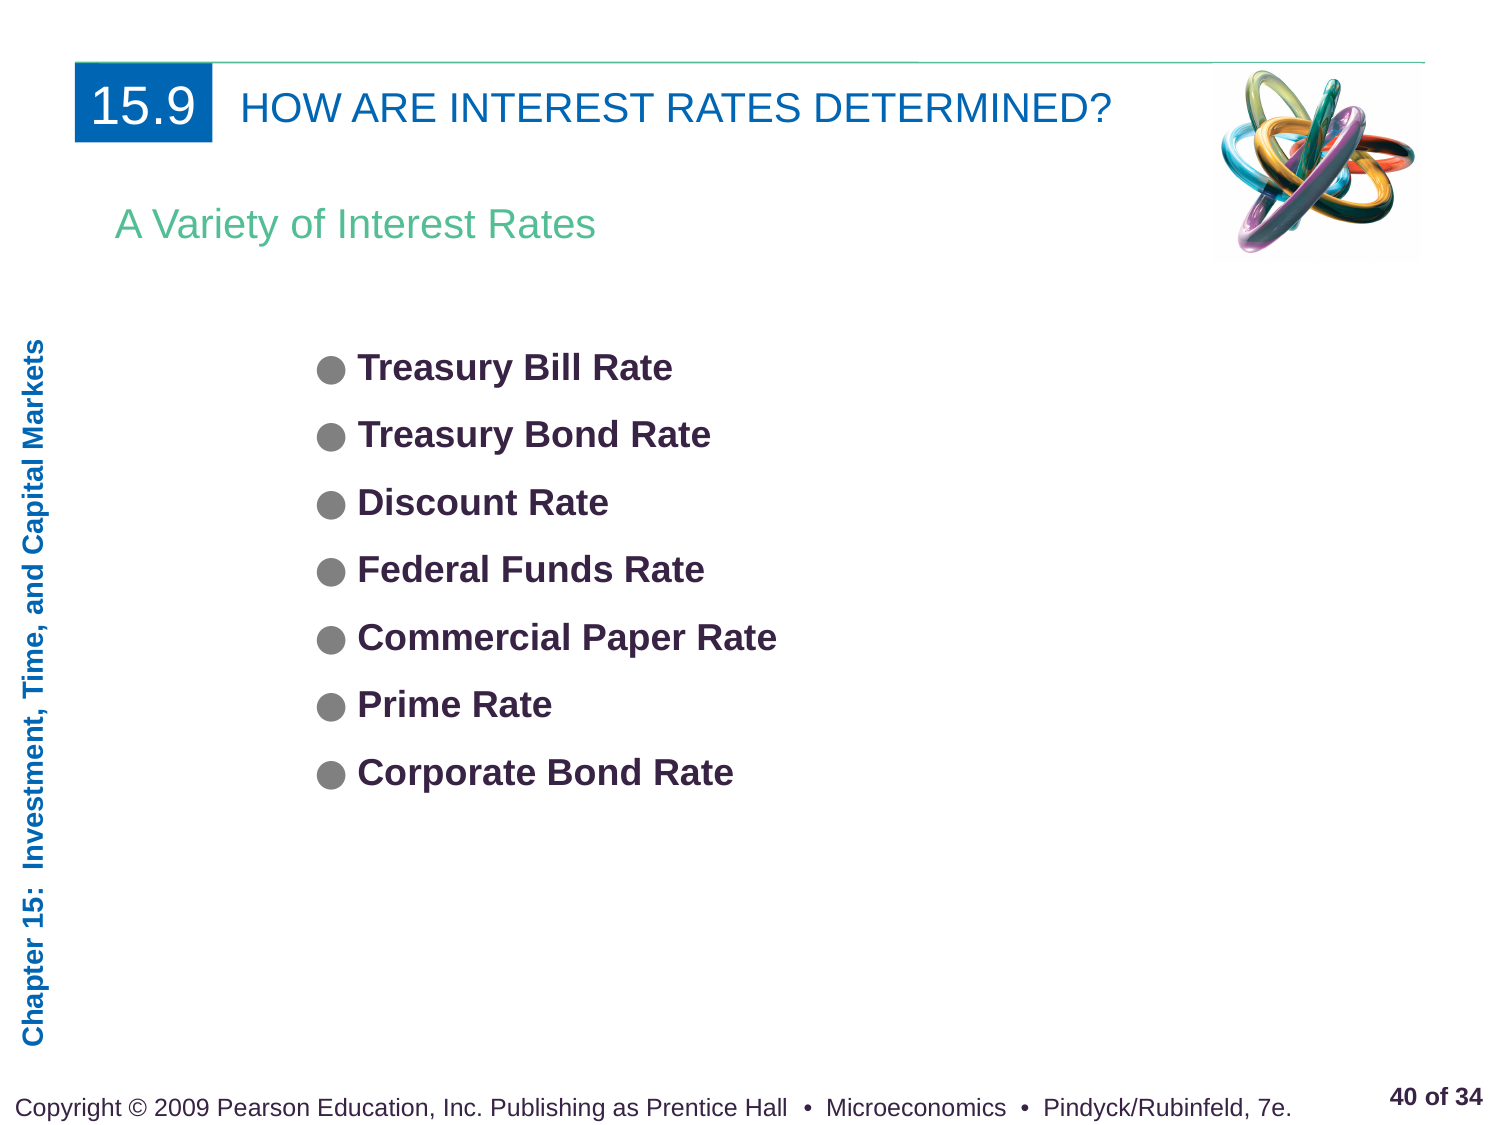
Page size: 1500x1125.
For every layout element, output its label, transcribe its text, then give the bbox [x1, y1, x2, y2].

list A Variety of Interest Rates [99, 198, 1188, 258]
picture [1212, 63, 1422, 263]
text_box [74, 62, 1425, 143]
text_box ● Treasury Bill Rate ● Treasury Bond Rate ● Discount Rate ● Federal Funds Rate ● Commercial Paper Rate ● Prime Rate ● Corporate Bond Rate [299, 312, 1200, 800]
